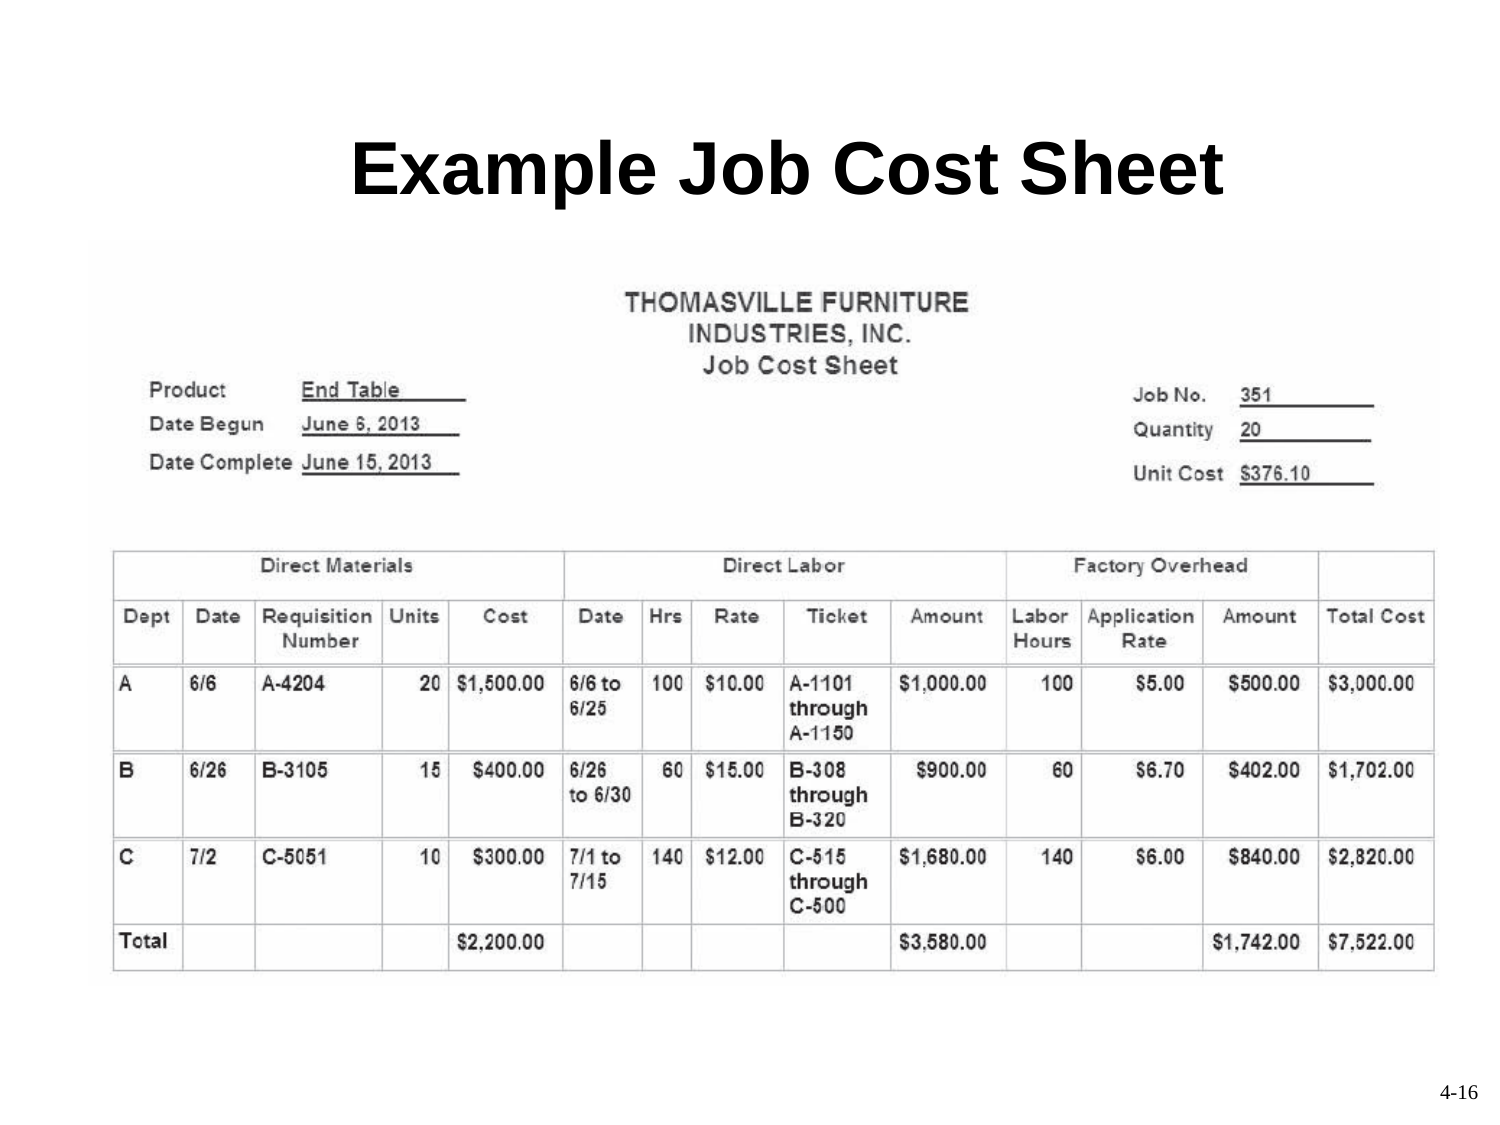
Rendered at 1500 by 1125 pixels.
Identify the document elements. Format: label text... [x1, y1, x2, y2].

text_box 4-16 [1417, 1068, 1494, 1114]
text_box Example Job Cost Sheet [162, 112, 1413, 218]
picture [87, 240, 1448, 986]
